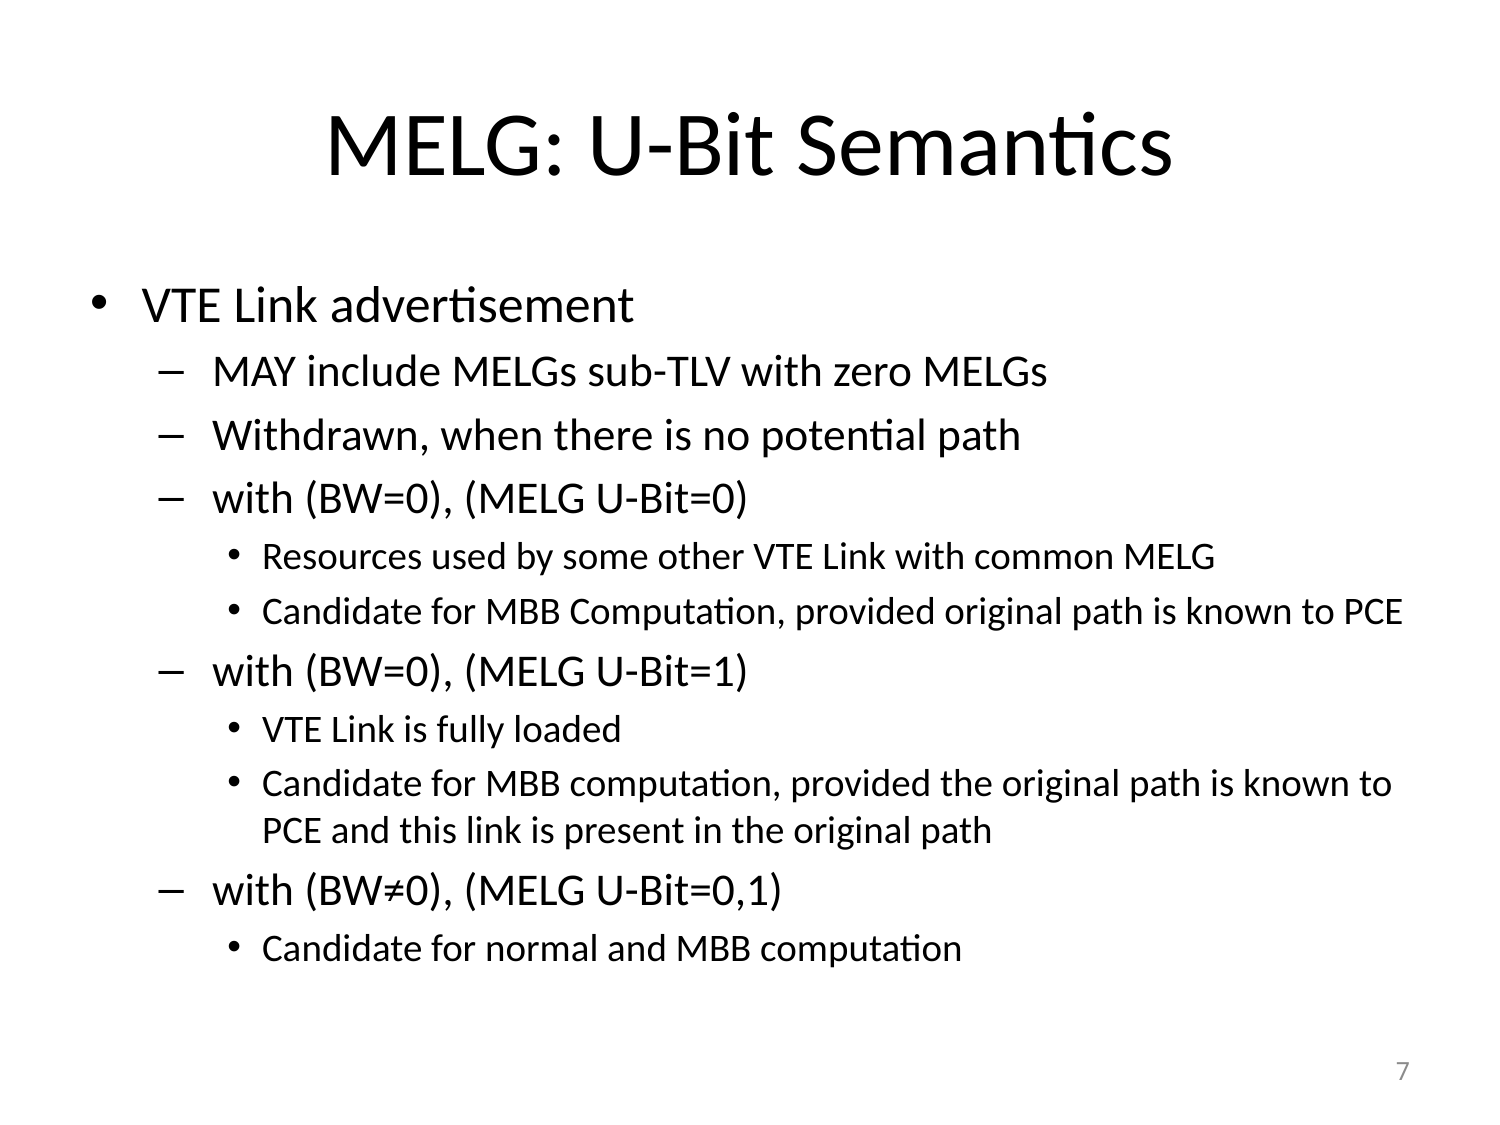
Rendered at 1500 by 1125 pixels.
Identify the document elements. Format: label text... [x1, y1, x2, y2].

list VTE Link advertisement MAY include MELGs sub-TLV with zero MELGs Withdrawn, when there is no potential path with (BW=0), (MELG U-Bit=0) Resources used by some other VTE Link with common MELG Candidate for MBB Computation, provided original path is known to PCE with (BW=0), (MELG U-Bit=1) VTE Link is fully loaded Candidate for MBB computation, provided the original path is known to PCE and this link is present in the original path with (BW≠0), (MELG U-Bit=0,1) Candidate for normal and MBB computation [75, 262, 1425, 1005]
title MELG: U-Bit Semantics [75, 45, 1425, 233]
slide_number 7 [1074, 1042, 1425, 1103]
